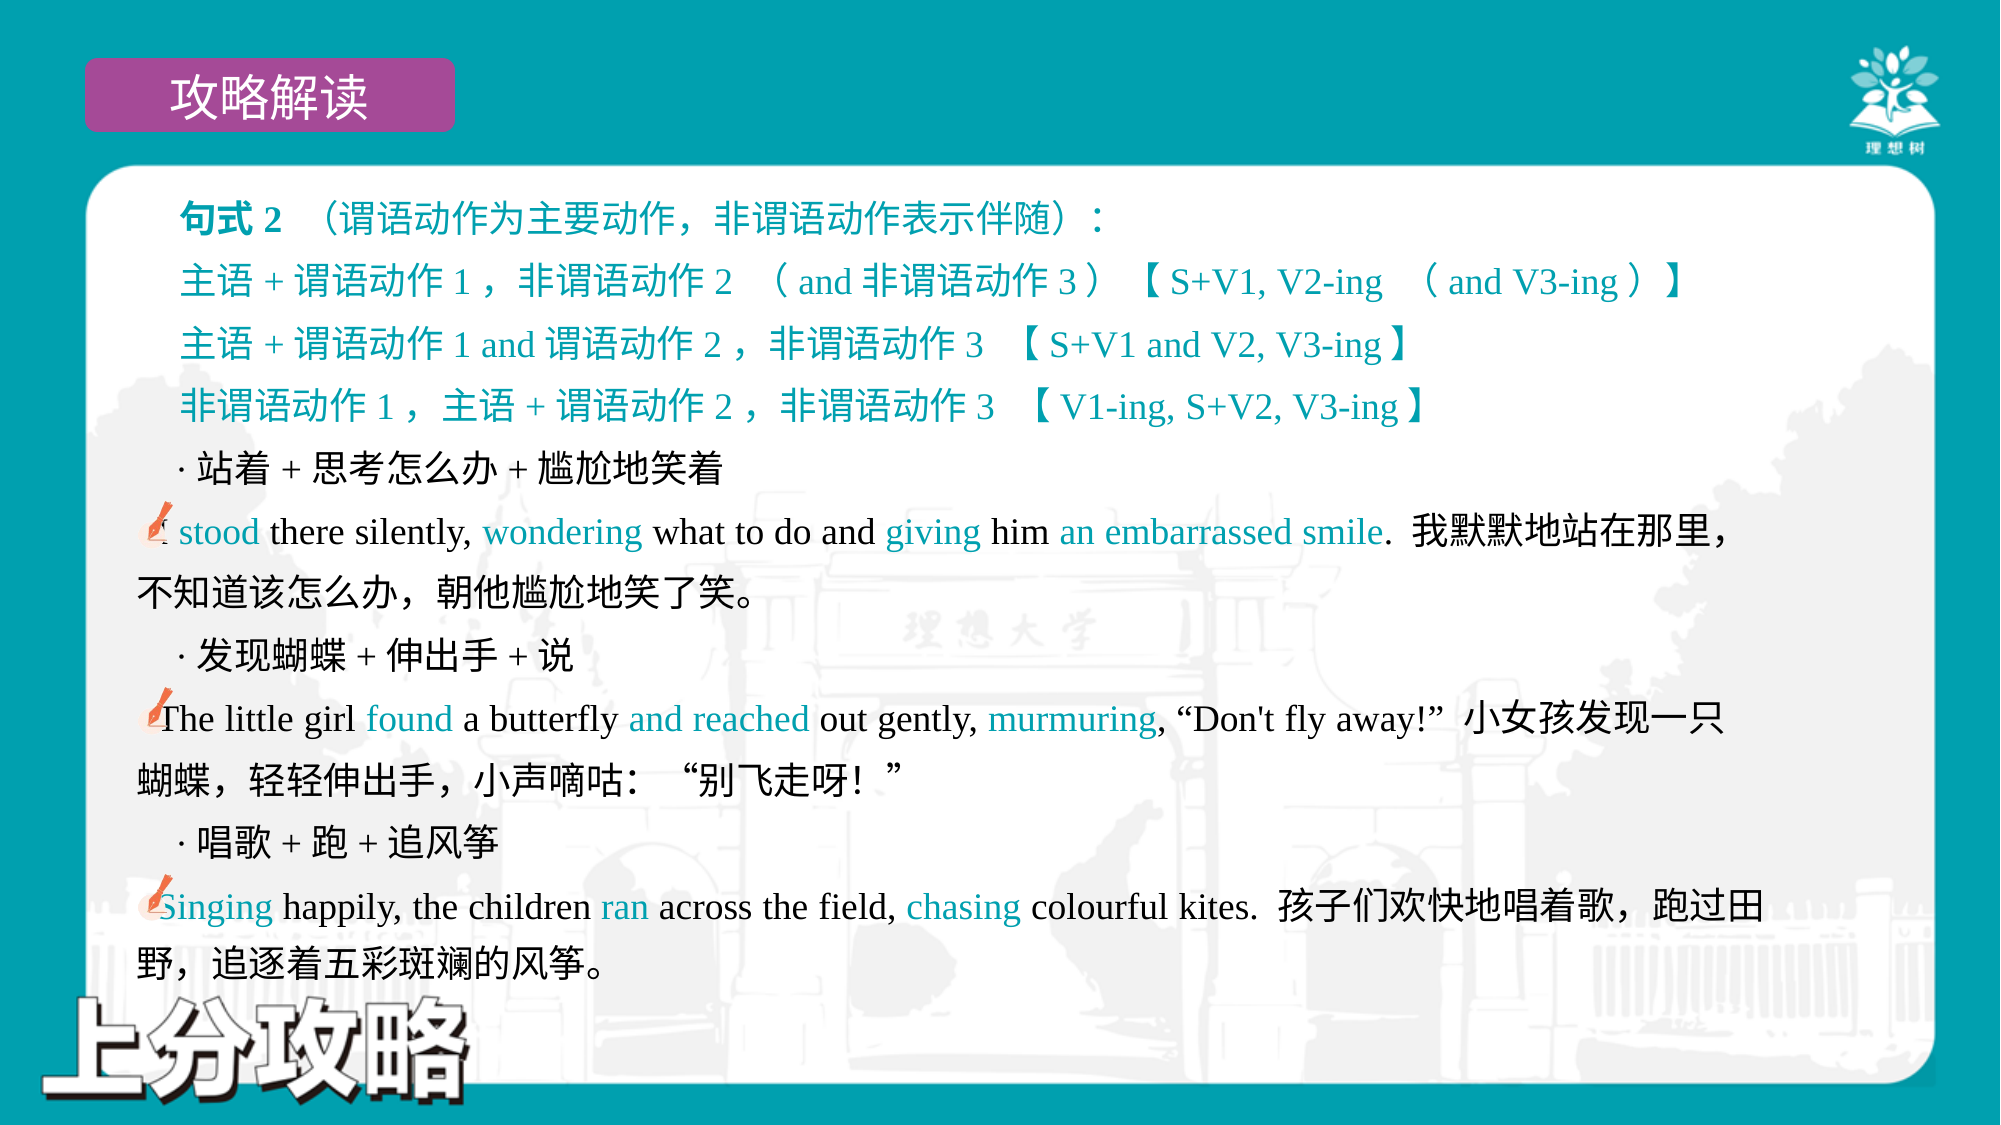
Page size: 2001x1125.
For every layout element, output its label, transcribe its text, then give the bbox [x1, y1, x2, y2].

picture [0, 0, 2000, 1125]
text_box 句式2 （谓语动作为主要动作，非谓语动作表示伴随）： 主语+谓语动作1，非谓语动作2 （and非谓语动作3）【S+V1, V2-ing （and V3-ing）】 主语+谓语动作1 and谓语动作2，非谓语动作3 【S+V1 and V2, V3-ing】 非谓语动作1，主语+谓语动作2，非谓语动作3 【V1-ing, S+V2, V3-ing】 ·站着+思考怎么办+尴尬地笑着 I stood there silently, wondering what to do and giving him an embarrassed smile. 我默默地站在那里， 不知道该怎么办，朝他尴尬地笑了笑。 ·发现蝴蝶+伸出手+说 The little girl found a butterfly and reached out gently, murmuring, “Don't fly away!” 小女孩发现一只 蝴蝶，轻轻伸出手，小声嘀咕：“别飞走呀！” ·唱歌+跑+追风筝 Singing happily, the children ran across the field, chasing colourful kites. 孩子们欢快地唱着歌，跑过田 野，追逐着五彩斑斓的风筝。 [136, 177, 1865, 980]
